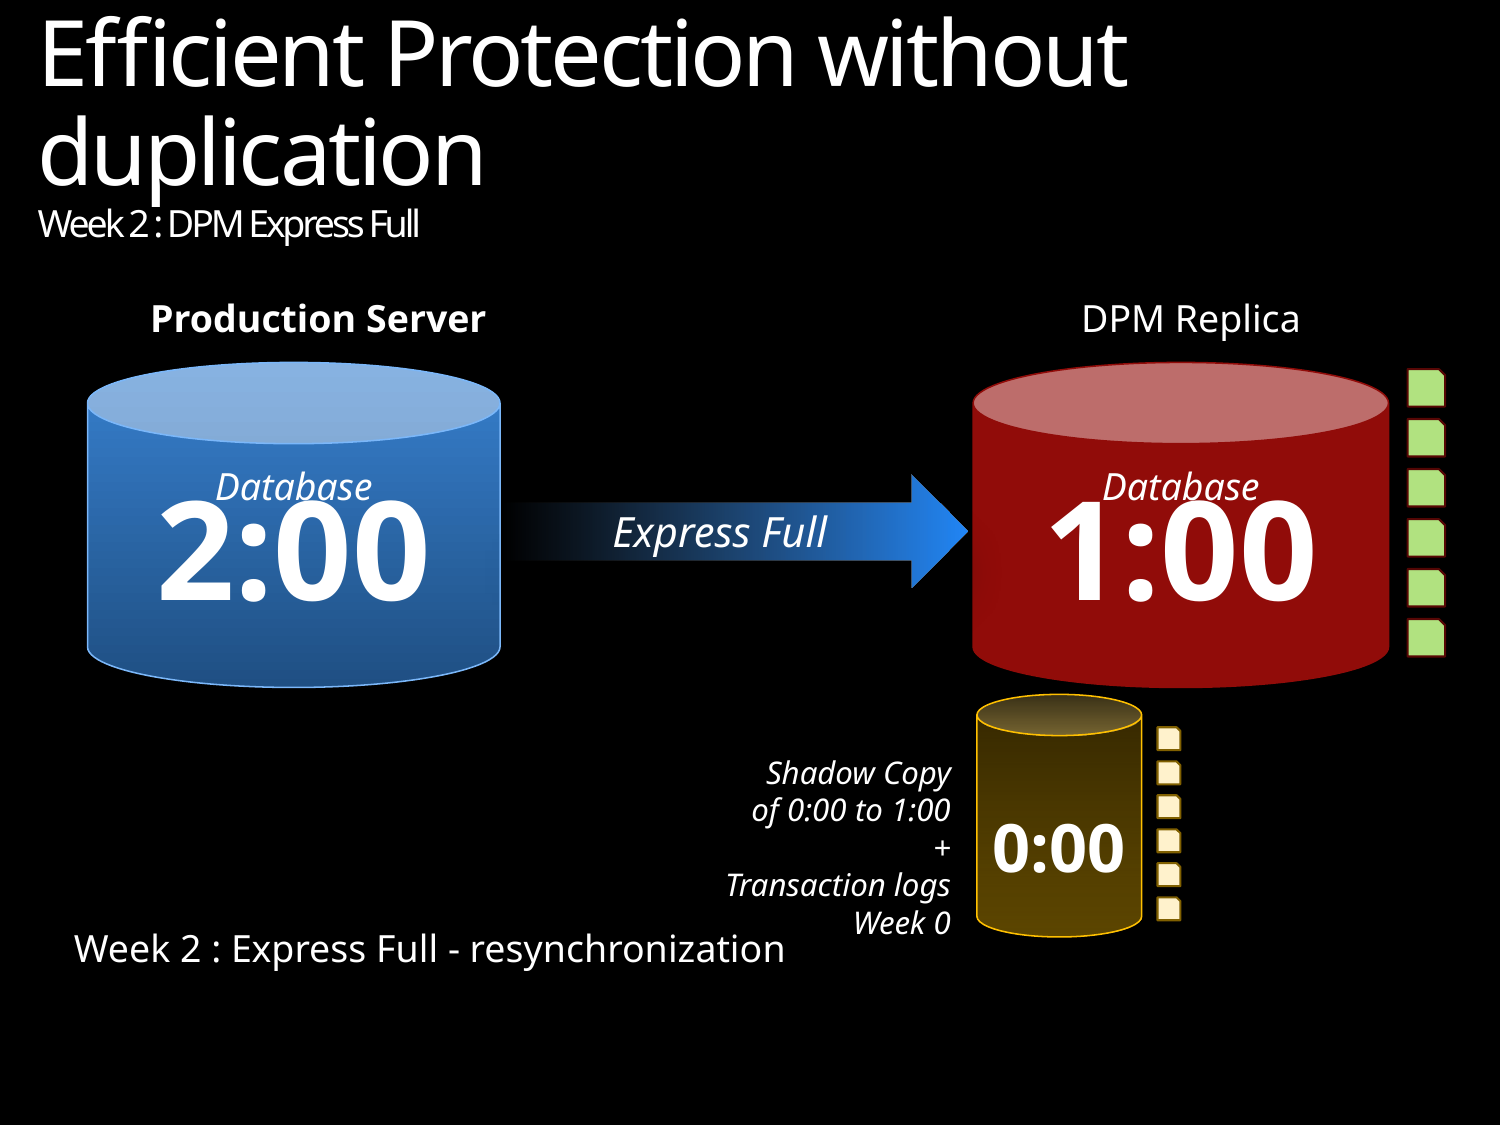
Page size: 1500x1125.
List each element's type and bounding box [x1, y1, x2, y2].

text_box [1066, 287, 1317, 348]
text_box [135, 287, 503, 348]
text_box [976, 693, 1143, 938]
table_cell [89, 364, 499, 442]
text_box [972, 361, 1390, 689]
table_cell [975, 364, 1387, 442]
text_box [86, 361, 968, 689]
text_box [1407, 368, 1446, 657]
title [37, 7, 1500, 149]
text_box [1157, 726, 1181, 921]
text_box [58, 745, 967, 978]
table_cell [978, 696, 1140, 734]
